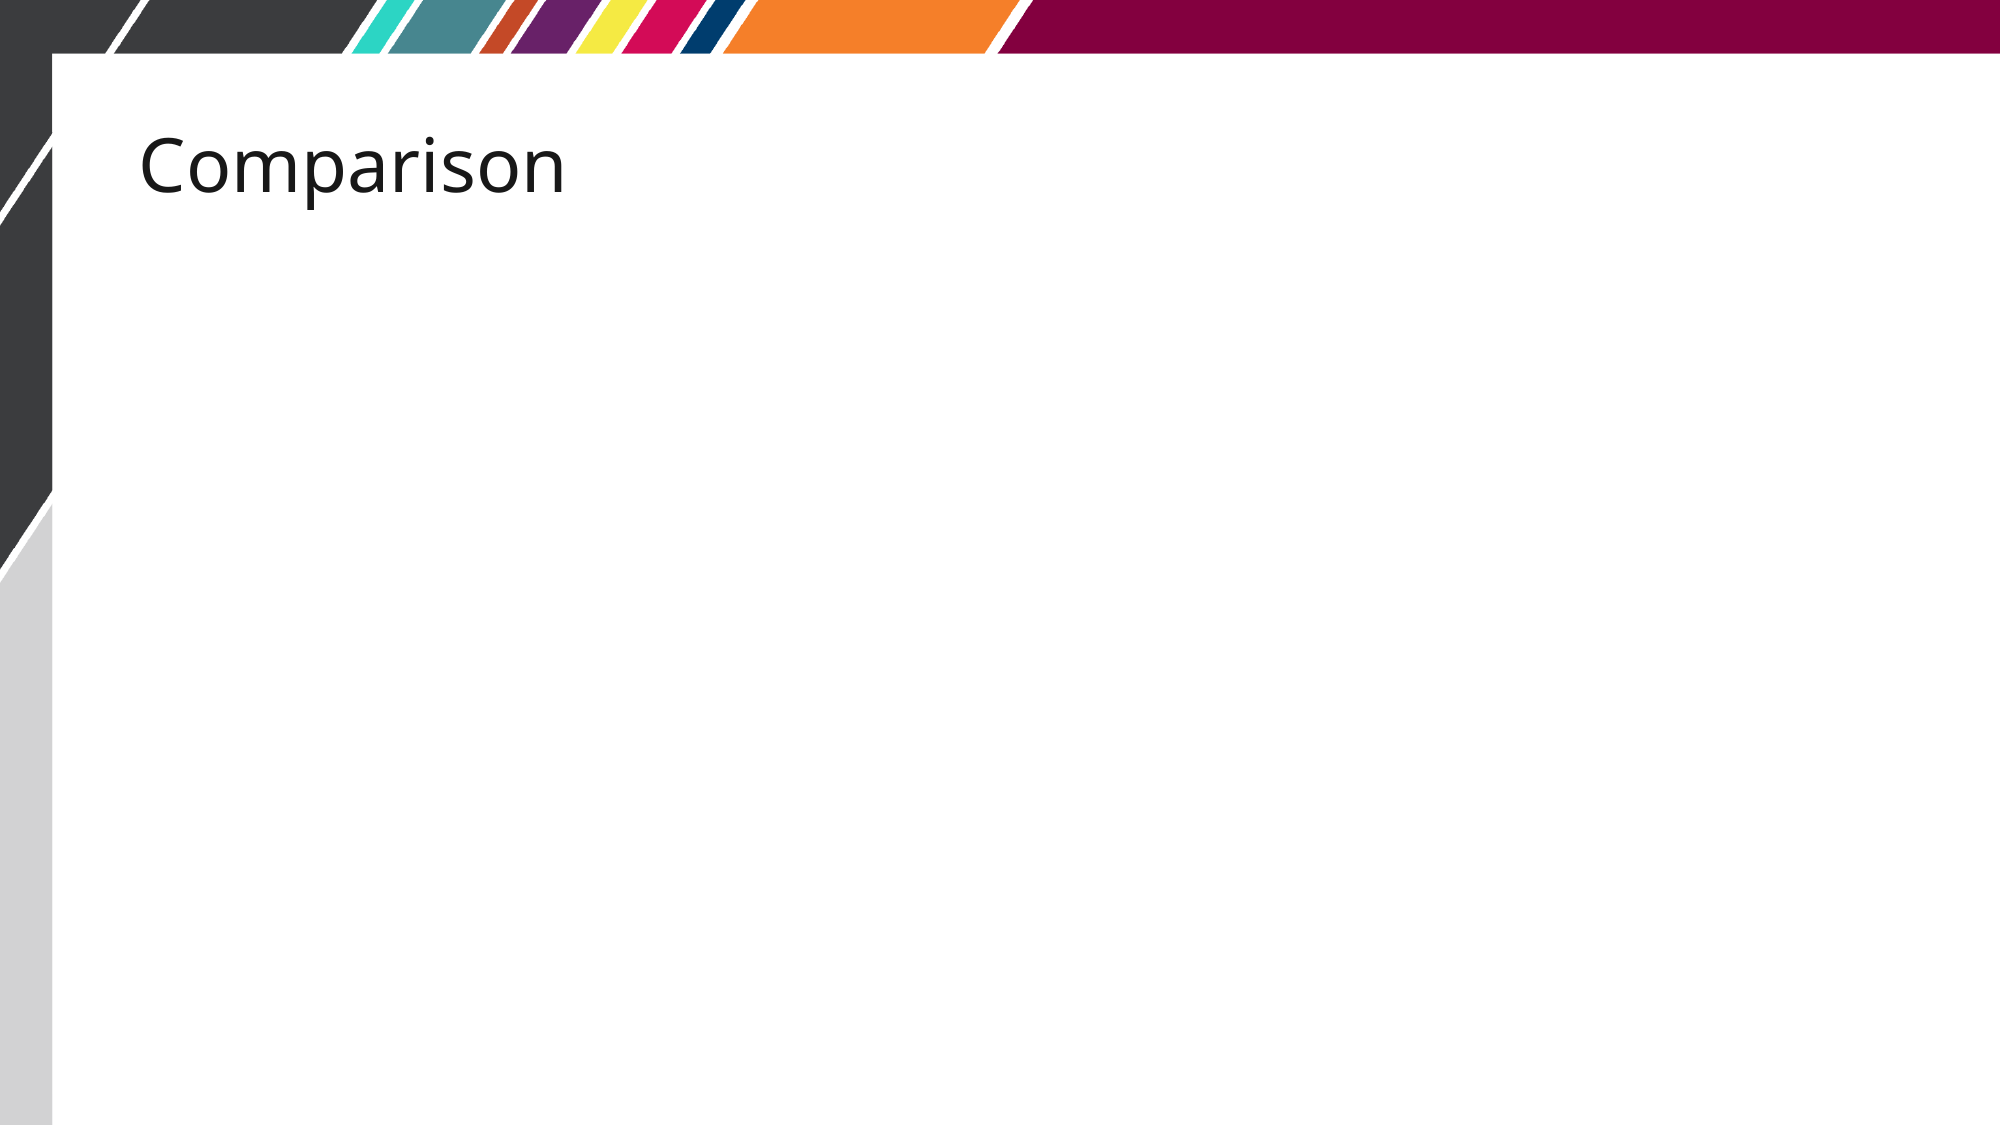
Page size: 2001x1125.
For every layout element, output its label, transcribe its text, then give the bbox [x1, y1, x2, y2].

picture [0, 0, 2000, 1125]
title Comparison [138, 115, 637, 974]
